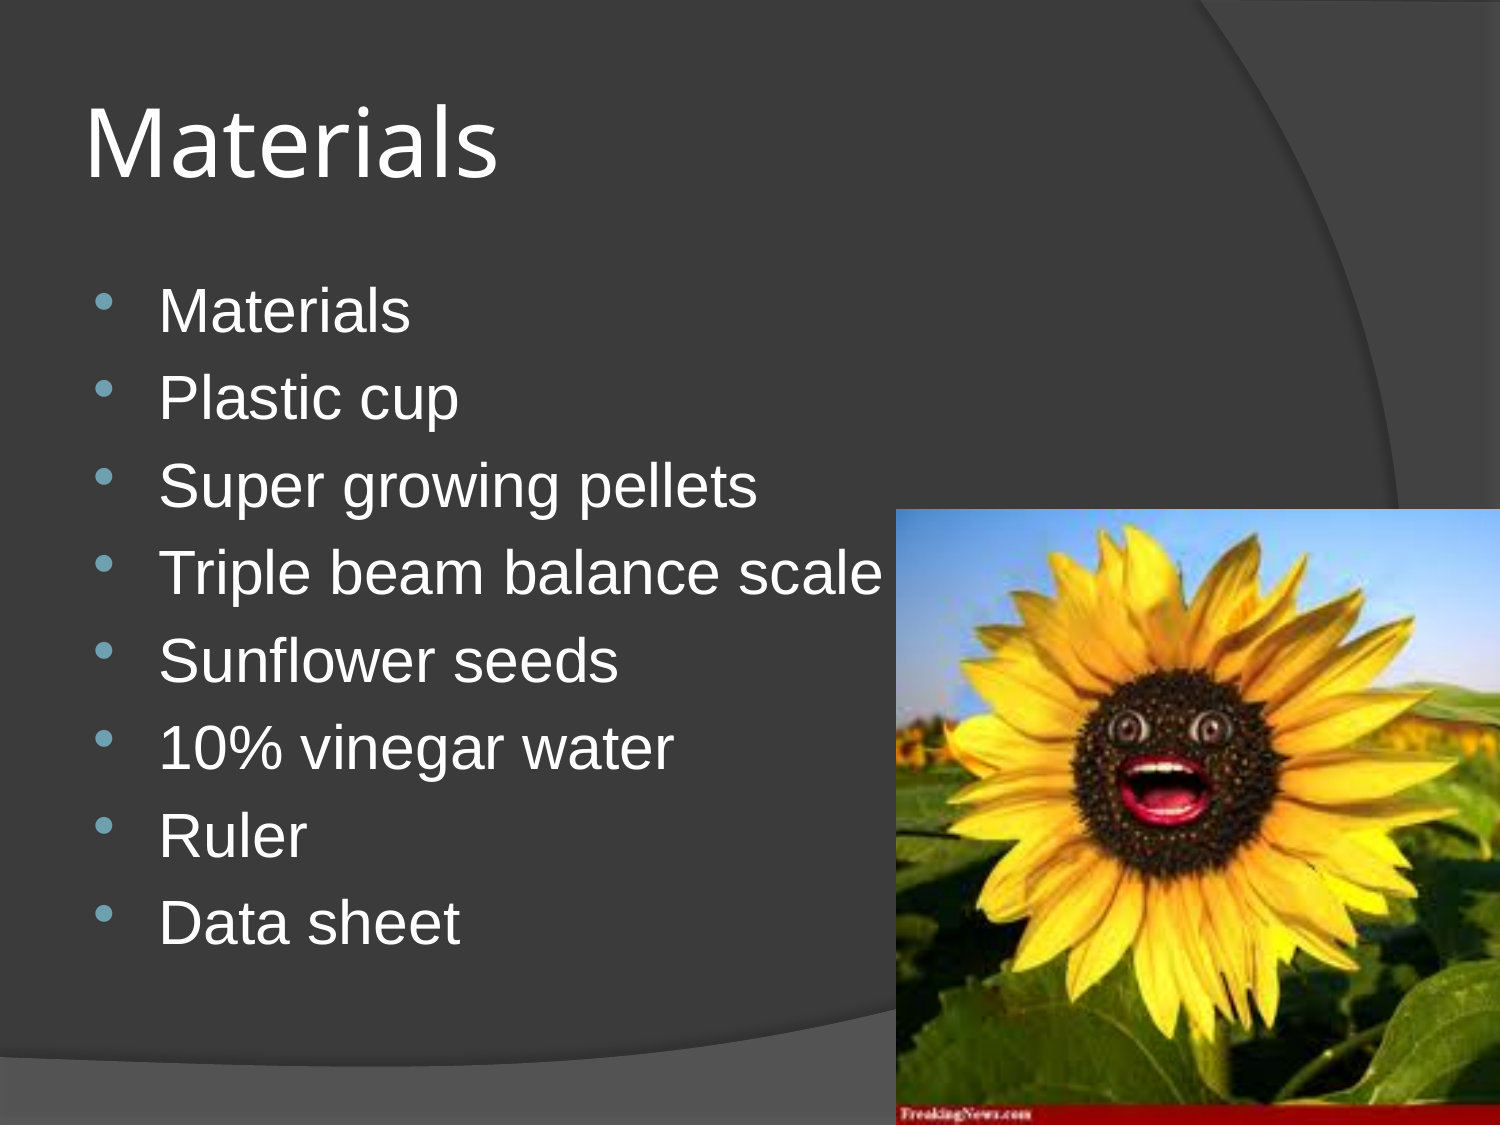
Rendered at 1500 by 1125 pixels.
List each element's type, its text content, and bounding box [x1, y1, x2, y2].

title Materials [75, 45, 1300, 233]
picture [896, 509, 1500, 1125]
list Materials Plastic cup Super growing pellets Triple beam balance scale Sunflower seeds 10% vinegar water Ruler Data sheet [75, 262, 1300, 1005]
